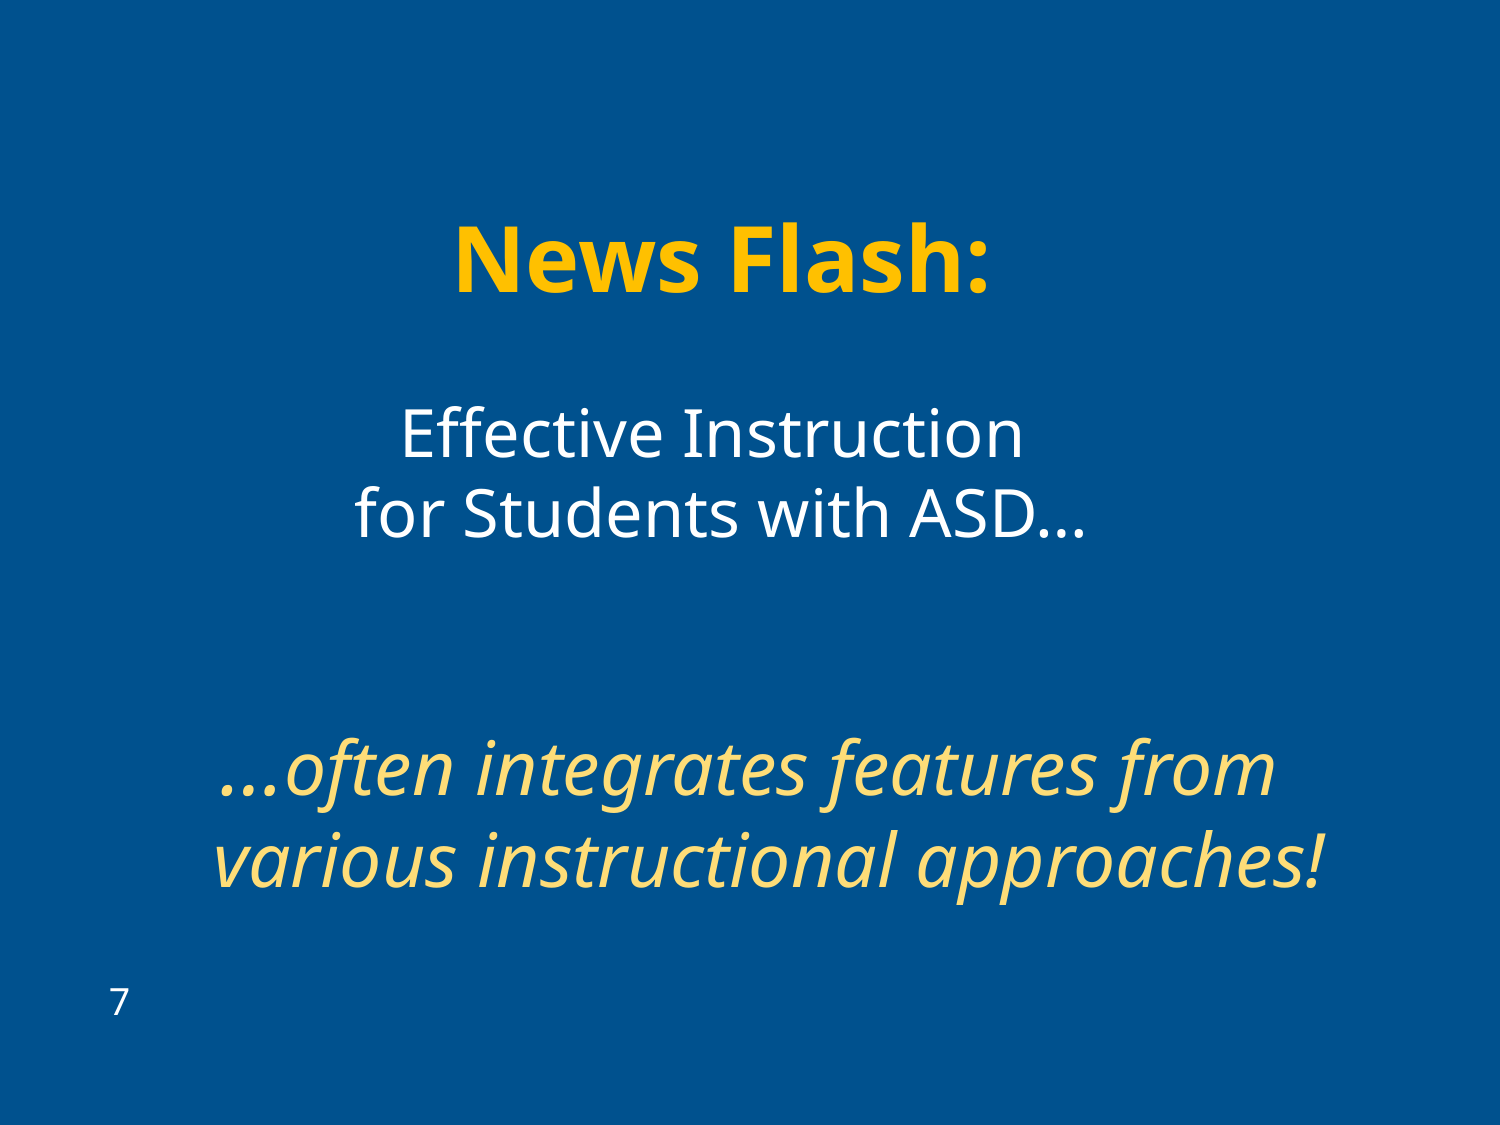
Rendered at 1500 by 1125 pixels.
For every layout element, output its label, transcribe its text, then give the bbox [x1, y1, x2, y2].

title News Flash: Effective Instruction for Students with ASD… [137, 299, 1307, 452]
list …often integrates features from various instructional approaches! [75, 587, 1425, 1125]
slide_number 7 [93, 976, 194, 1037]
